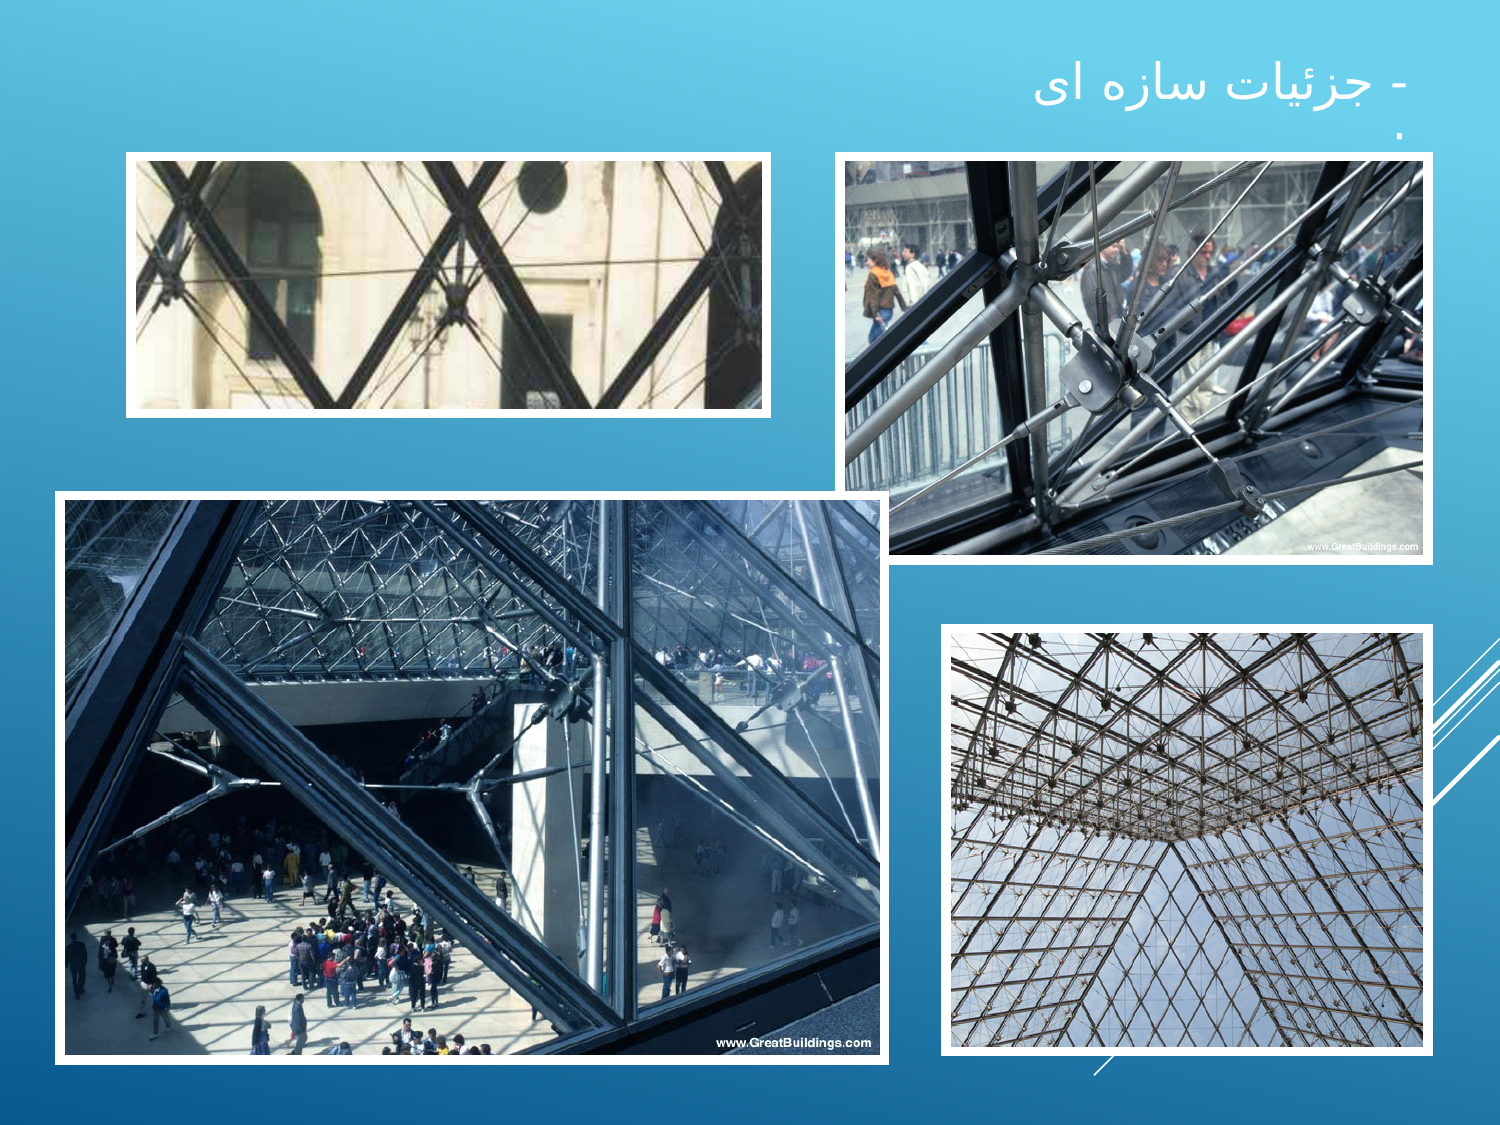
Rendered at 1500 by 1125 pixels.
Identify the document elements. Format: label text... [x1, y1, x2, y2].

picture [950, 633, 1424, 1048]
picture [64, 160, 1424, 1056]
text_box - جزئیات سازه ای : [1009, 42, 1424, 160]
picture [135, 160, 762, 409]
